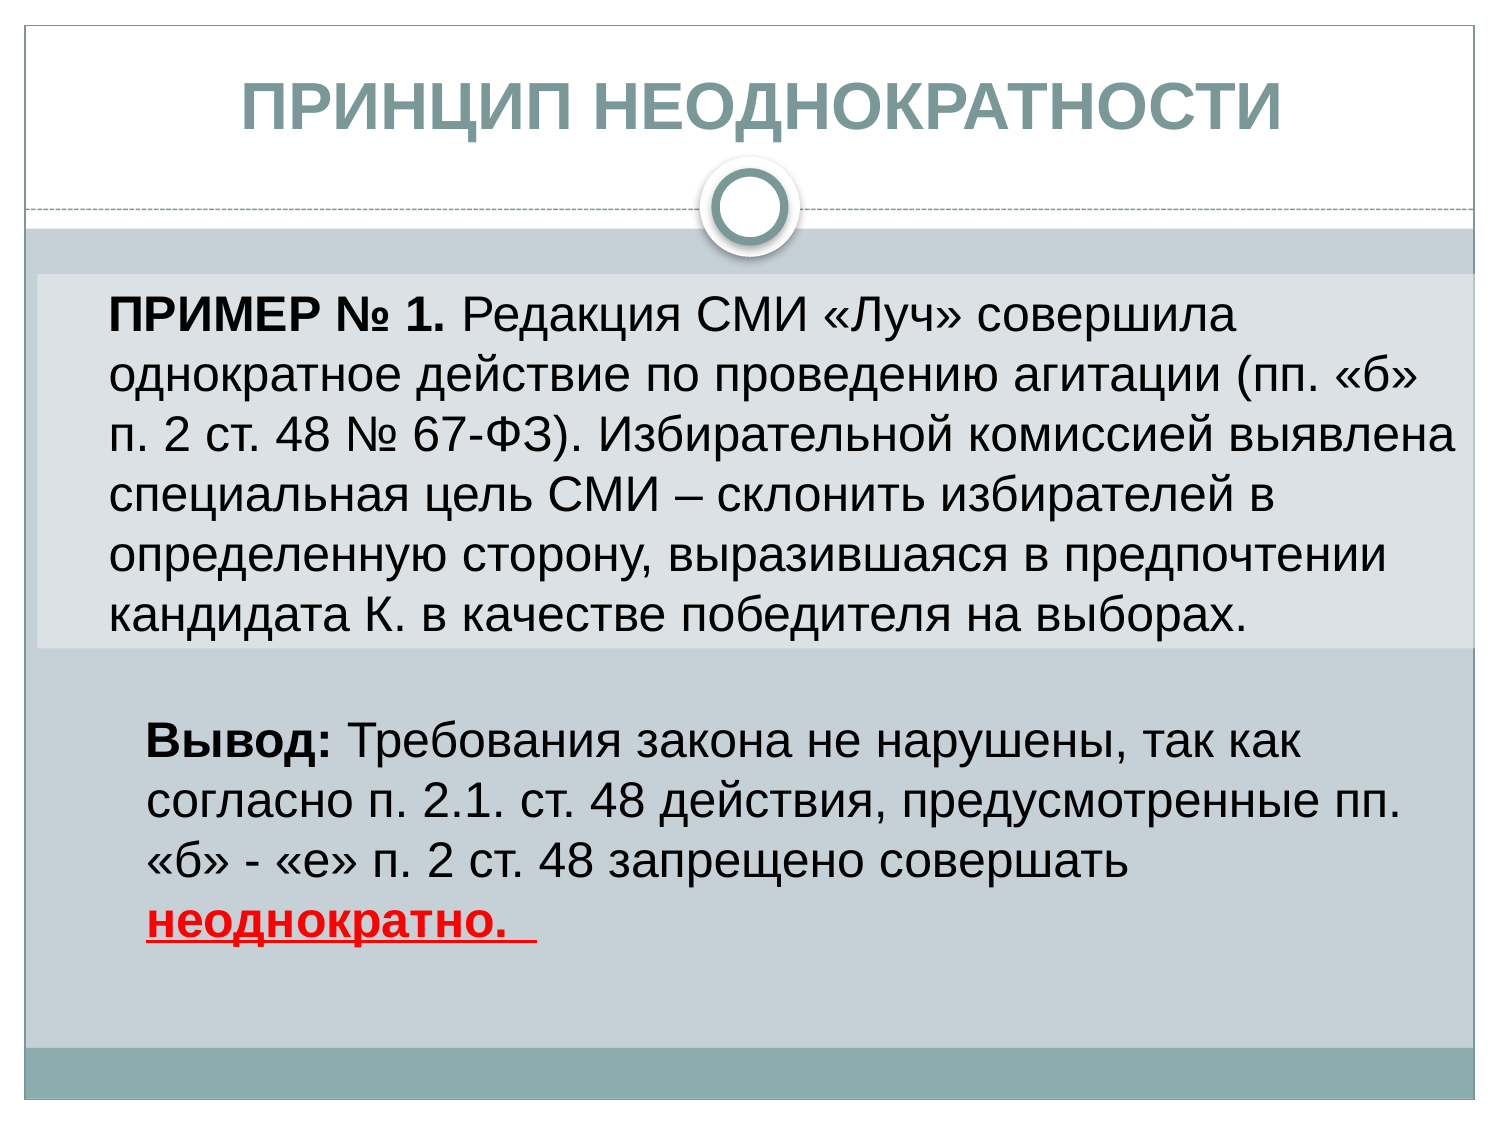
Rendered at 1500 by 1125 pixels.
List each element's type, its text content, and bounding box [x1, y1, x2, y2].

title ПРИНЦИП НЕОДНОКРАТНОСТИ [87, 74, 1438, 151]
text_box Вывод: Требования закона не нарушены, так как согласно п. 2.1. ст. 48 действия, предусмотренные пп. «б» - «е» п. 2 ст. 48 запрещено совершать неоднократно. [75, 699, 1450, 955]
text_box ПРИМЕР № 1. Редакция СМИ «Луч» совершила однократное действие по проведению агитации (пп. «б» п. 2 ст. 48 № 67-ФЗ). Избирательной комиссией выявлена специальная цель СМИ – склонить избирателей в определенную сторону, выразившаяся в предпочтении кандидата К. в качестве победителя на выборах. [37, 273, 1475, 649]
